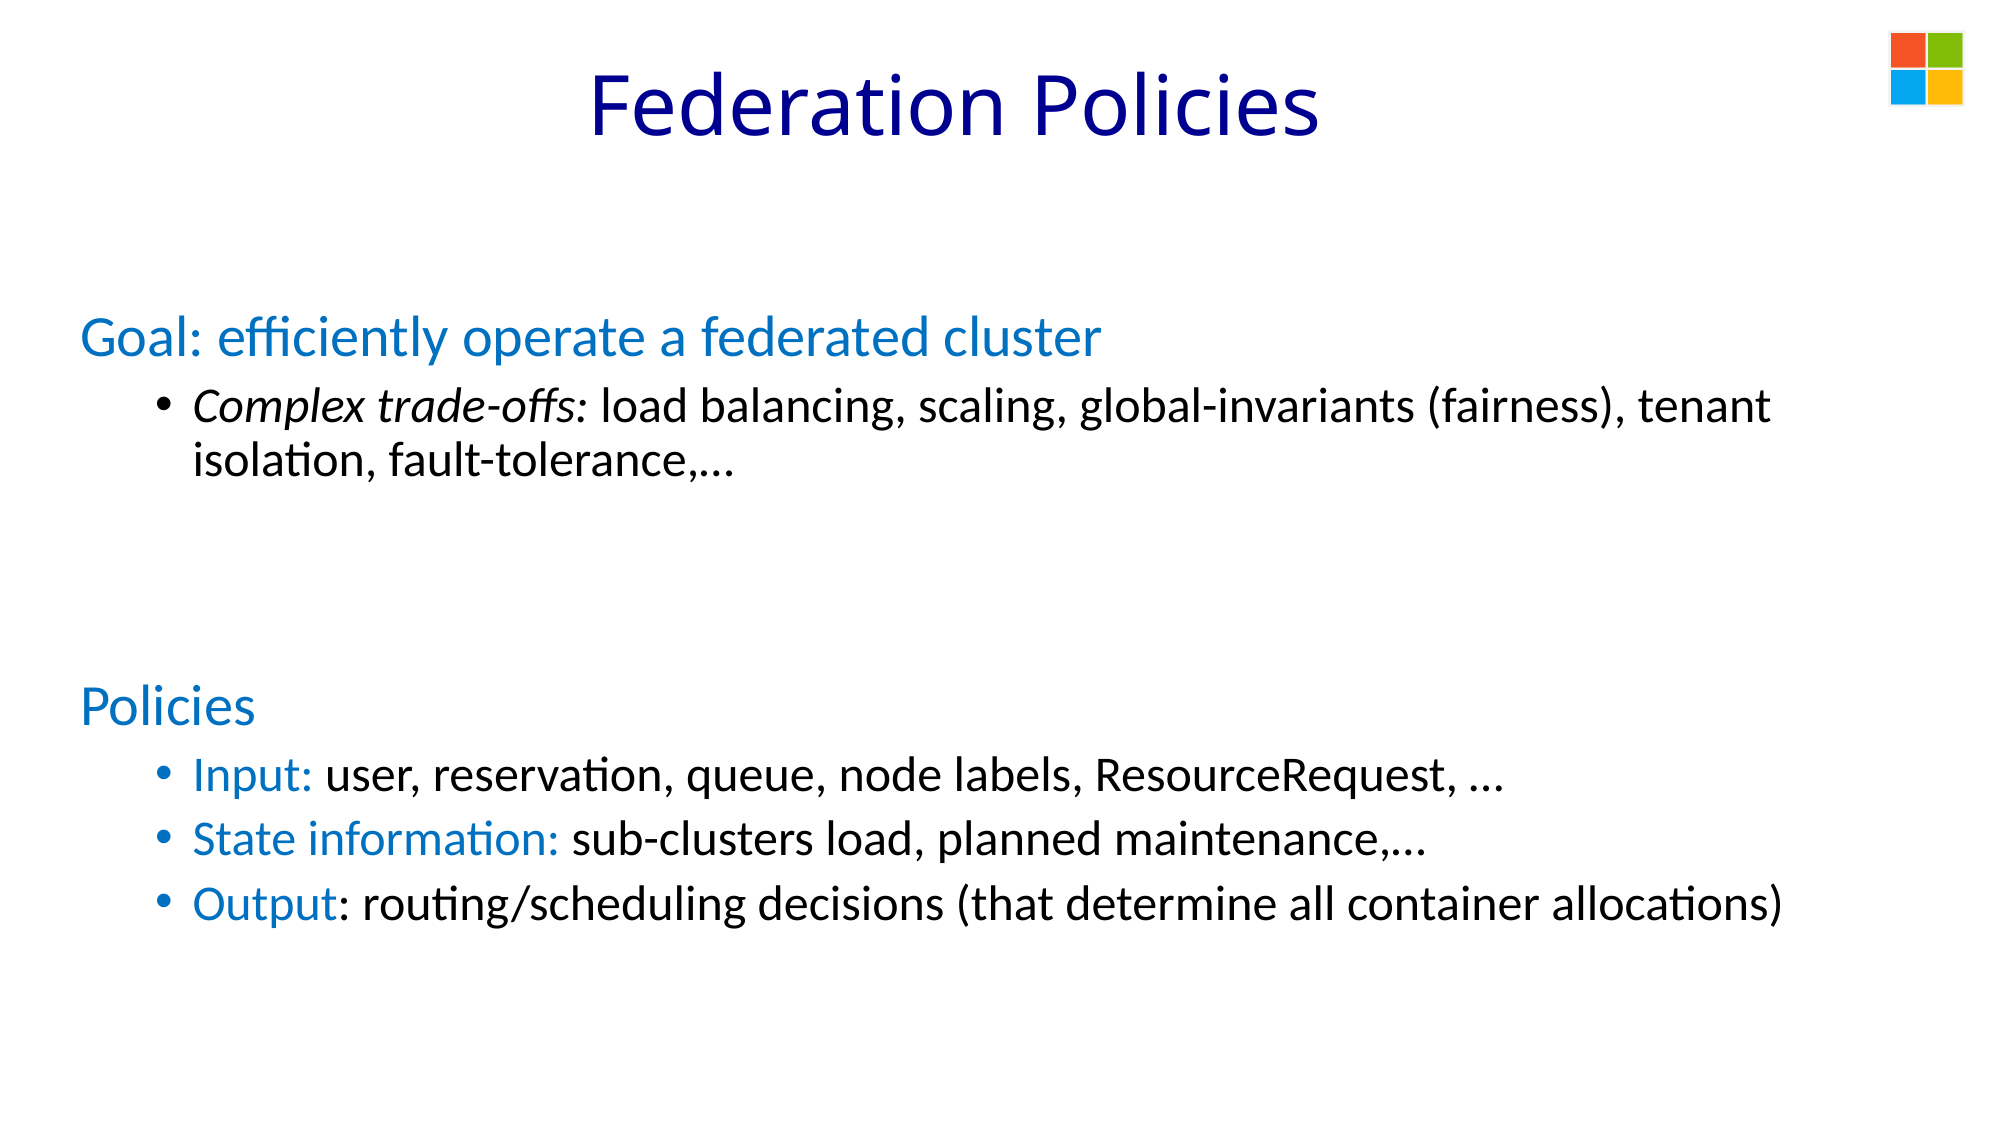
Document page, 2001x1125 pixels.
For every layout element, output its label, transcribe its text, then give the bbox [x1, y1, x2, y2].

title Federation Policies [92, 0, 1818, 217]
list Goal: efficiently operate a federated cluster Complex trade-offs: load balancing, scaling, global-invariants (fairness), tenant isolation, fault-tolerance,… Policies Input: user, reservation, queue, node labels, ResourceRequest, … State information: sub-clusters load, planned maintenance,… Output: routing/scheduling decisions (that determine all container allocations) [64, 217, 1912, 1053]
picture [1888, 30, 1965, 107]
